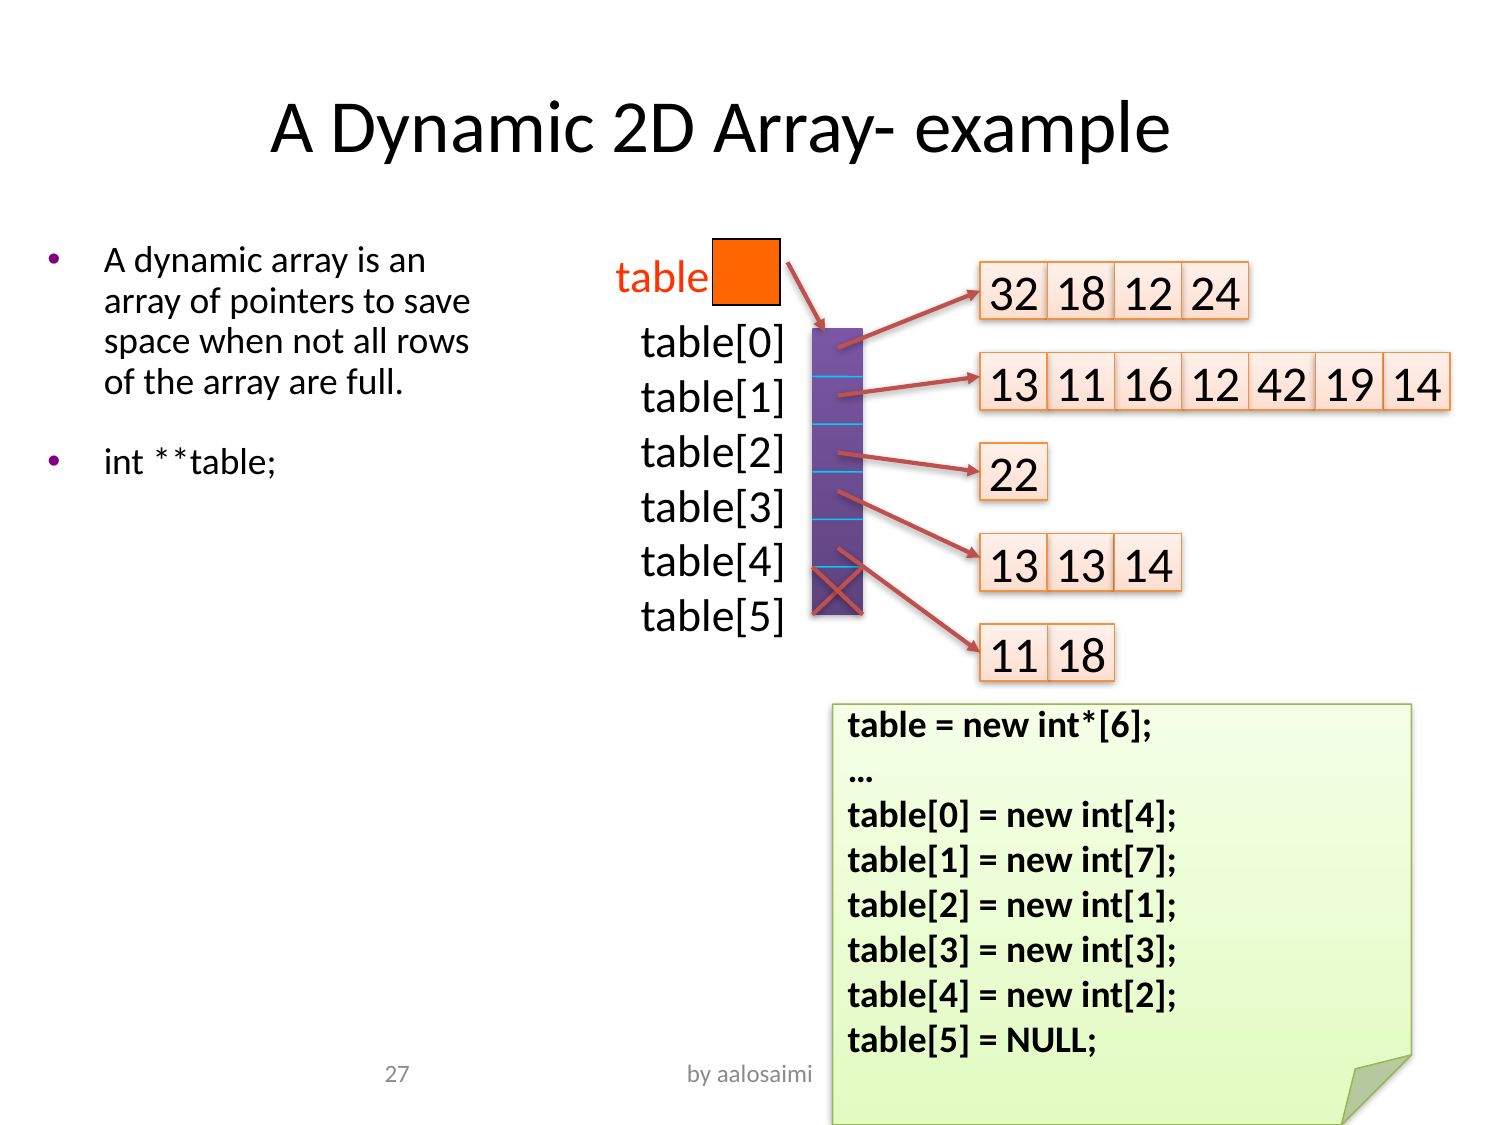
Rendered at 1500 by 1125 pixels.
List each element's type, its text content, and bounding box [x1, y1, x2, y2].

text_box A dynamic array is an array of pointers to save space when not all rows of the array are full. int **table; [32, 233, 496, 1077]
text_box A Dynamic 2D Array- example [75, 62, 1368, 175]
text_box table = new int*[6]; … table[0] = new int[4]; table[1] = new int[7]; table[2] = new int[1]; table[3] = new int[3]; table[4] = new int[2]; table[5] = NULL; [831, 703, 1413, 1125]
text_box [599, 238, 1451, 682]
footer by aalosaimi [512, 1042, 827, 1103]
slide_number 27 [75, 1042, 425, 1103]
